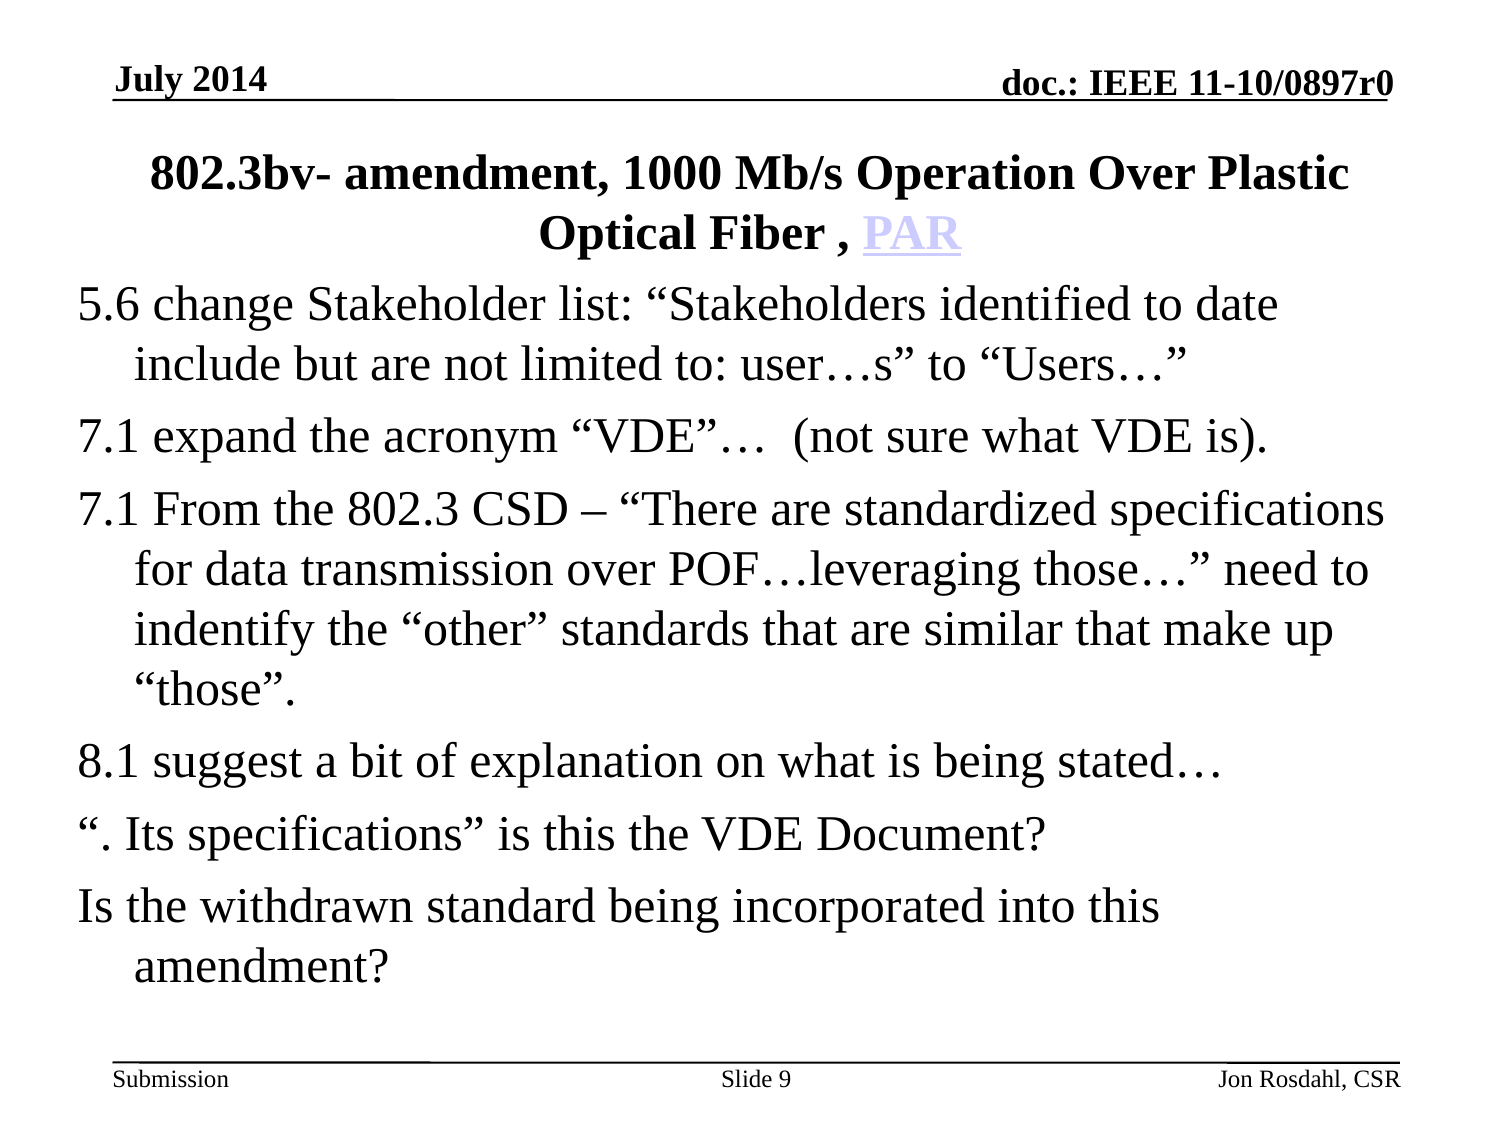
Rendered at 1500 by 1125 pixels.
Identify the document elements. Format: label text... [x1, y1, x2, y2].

list 5.6 change Stakeholder list: “Stakeholders identified to date include but are not limited to: user…s” to “Users…” 7.1 expand the acronym “VDE”… (not sure what VDE is). 7.1 From the 802.3 CSD – “There are standardized specifications for data transmission over POF…leveraging those…” need to indentify the “other” standards that are similar that make up “those”. 8.1 suggest a bit of explanation on what is being stated… “. Its specifications” is this the VDE Document? Is the withdrawn standard being incorporated into this amendment? [62, 262, 1438, 1051]
slide_number Slide 9 [712, 1061, 800, 1123]
footer Jon Rosdahl, CSR [878, 1061, 1402, 1093]
title 802.3bv- amendment, 1000 Mb/s Operation Over Plastic Optical Fiber , PAR [112, 112, 1388, 262]
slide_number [114, 54, 423, 100]
